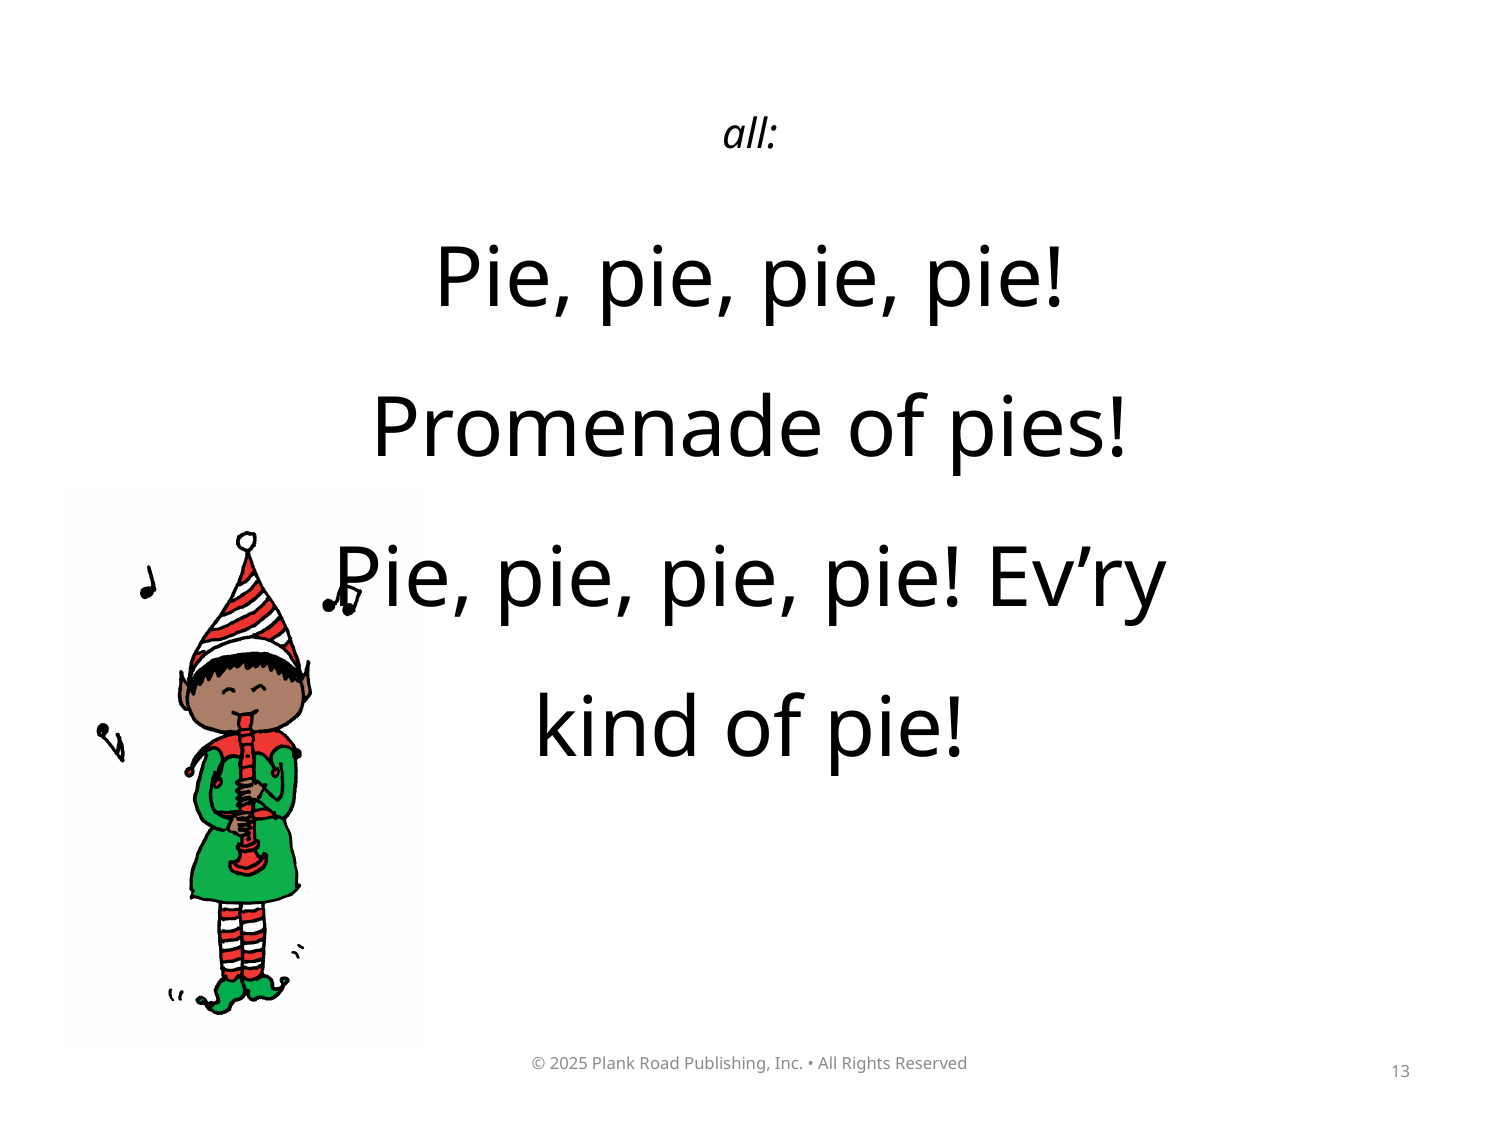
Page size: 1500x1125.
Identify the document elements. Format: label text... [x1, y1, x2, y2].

list all: Pie, pie, pie, pie! Promenade of pies! Pie, pie, pie, pie! Ev’ry kind of pie! [291, 74, 1209, 813]
slide_number 13 [1074, 1042, 1425, 1103]
picture [60, 486, 426, 1051]
